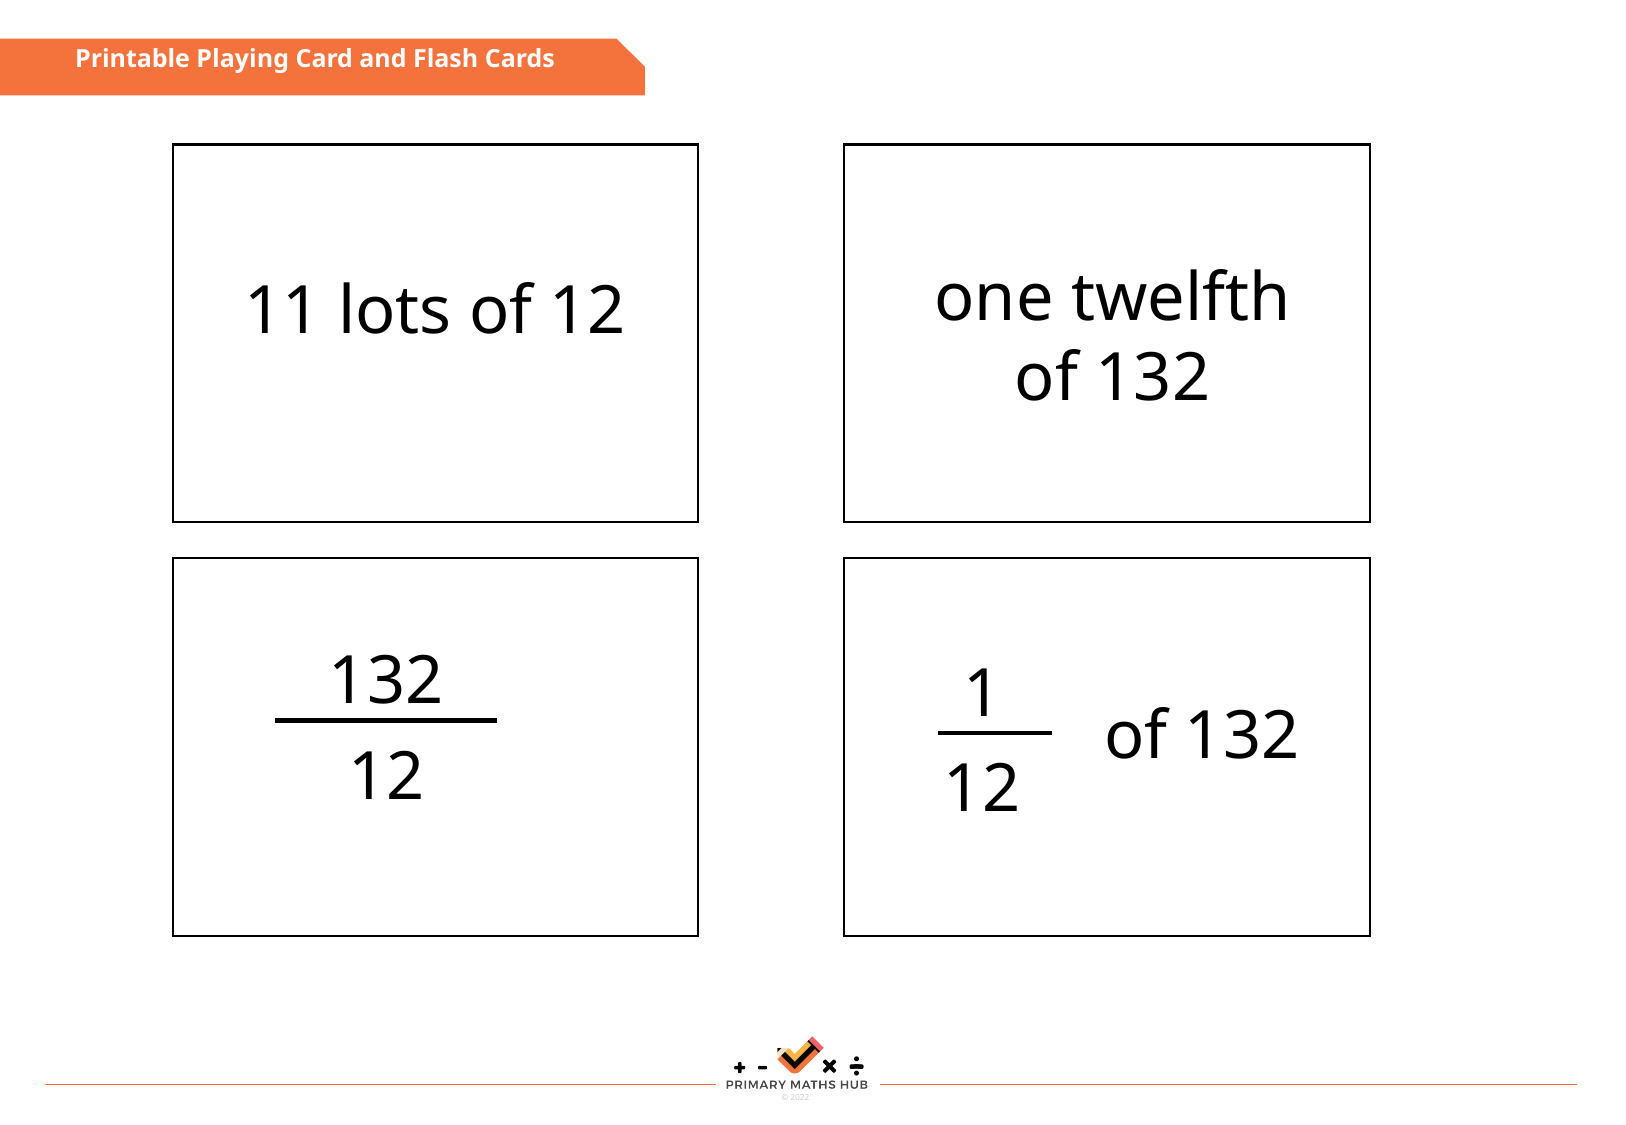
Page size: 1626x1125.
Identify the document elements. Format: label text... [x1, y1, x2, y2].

text_box [172, 143, 699, 259]
text_box [172, 355, 699, 523]
text_box one twelfth of 132 [879, 246, 1346, 422]
text_box [843, 557, 1371, 937]
text_box © 2022 [720, 1084, 870, 1110]
table_cell 12 [275, 723, 497, 815]
text_box Printable Playing Card and Flash Cards [0, 37, 646, 97]
text_box [172, 557, 699, 937]
table_header 1 [913, 638, 1052, 733]
table_cell 12 [913, 733, 1052, 828]
table_header 132 [275, 625, 497, 718]
text_box of 132 [1058, 684, 1346, 780]
text_box 11 lots of 12 [172, 259, 699, 355]
text_box [843, 143, 1371, 523]
picture [722, 1034, 872, 1094]
